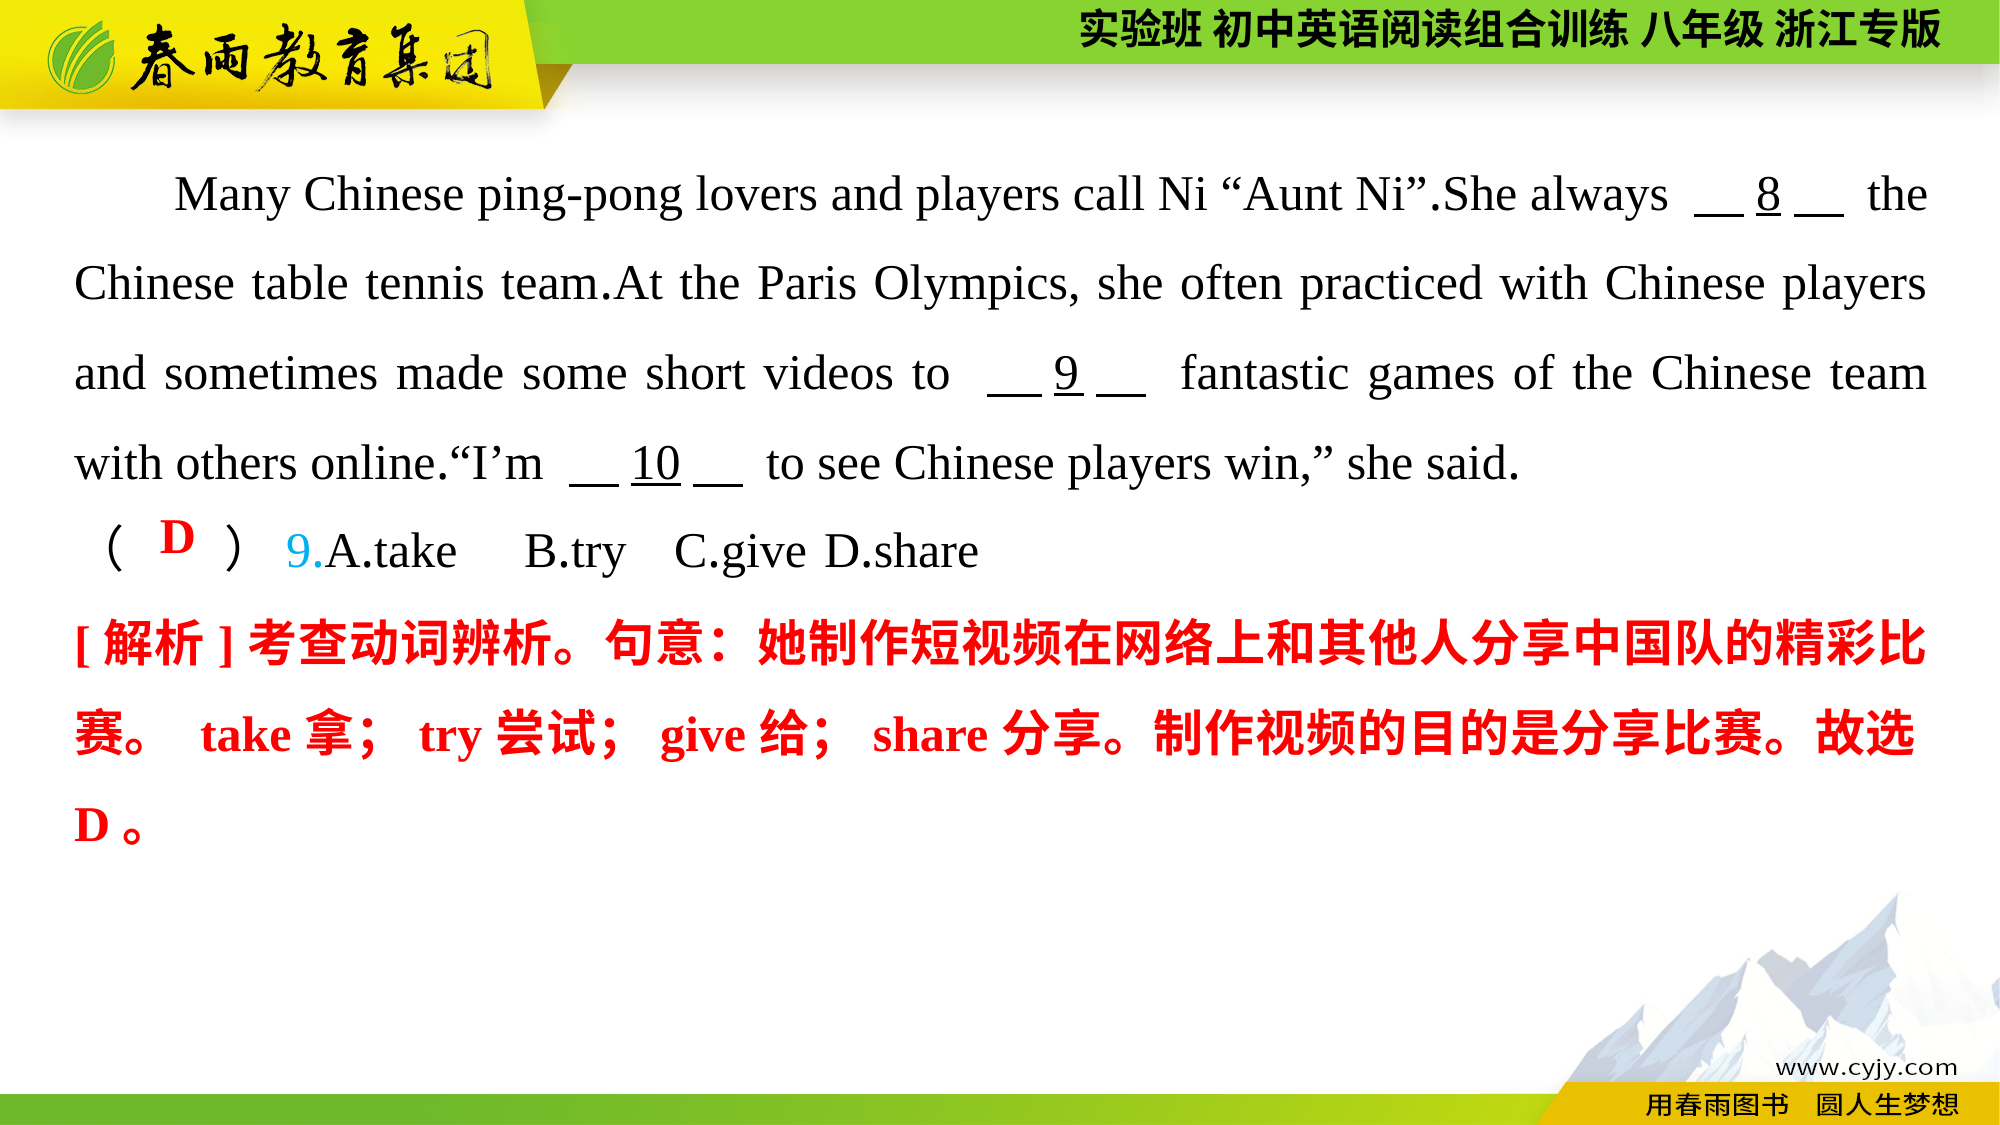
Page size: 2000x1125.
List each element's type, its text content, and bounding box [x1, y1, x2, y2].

text_box （ ）9.A.take B.try C.give D.share [59, 479, 1944, 574]
list Many Chinese ping-pong lovers and players call Ni “Aunt Ni”.She always 8 the Chinese table tennis team.At the Paris Olympics, she often practiced with Chinese players and sometimes made some short videos to 9 fantastic games of the Chinese team with others online.“I’m 10 to see Chinese players win,” she said. [59, 122, 1944, 479]
picture [0, 0, 2000, 1125]
text_box [解析]考查动词辨析。句意：她制作短视频在网络上和其他人分享中国队的精彩比赛。 take拿；try尝试；give给；share分享。制作视频的目的是分享比赛。故选D。 [59, 574, 1944, 860]
text_box D [145, 496, 212, 571]
